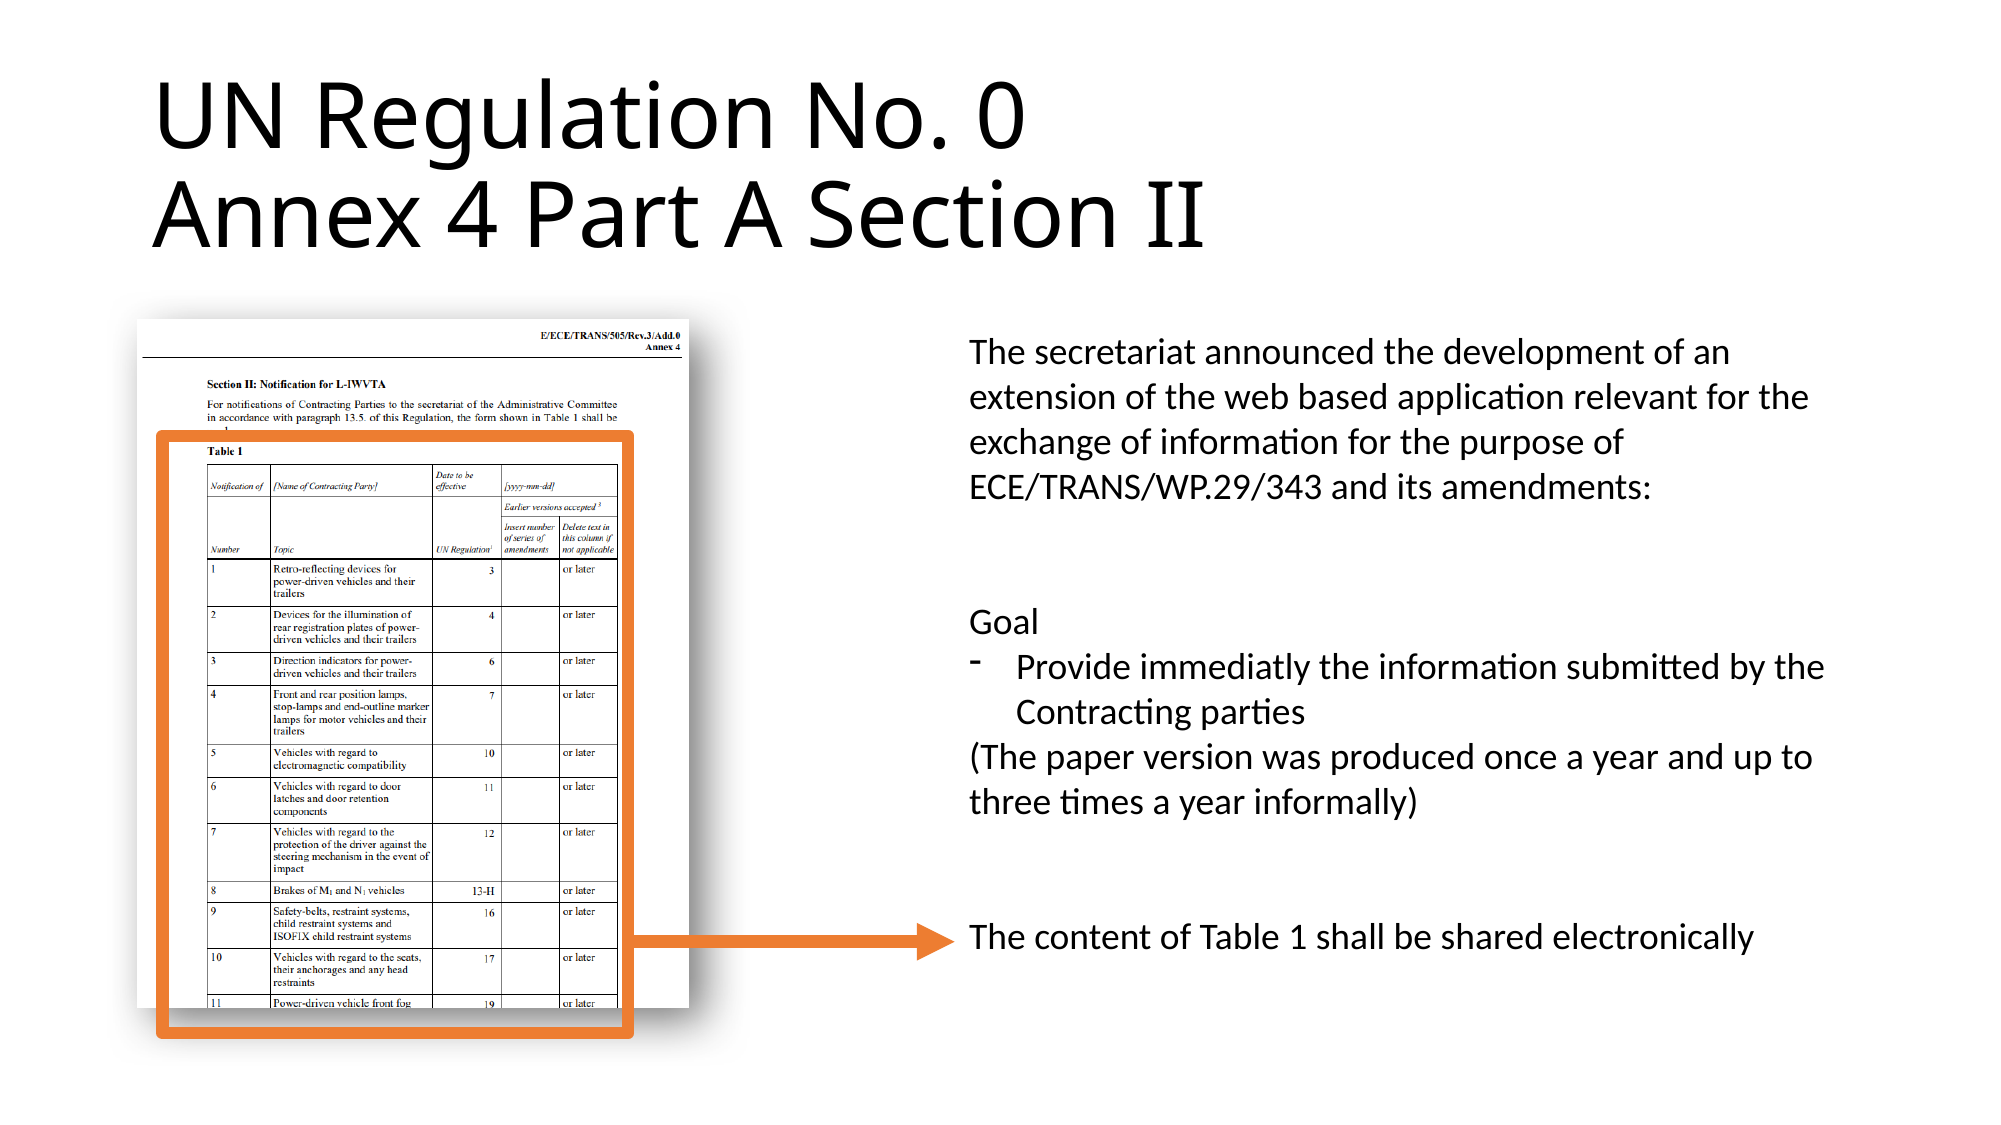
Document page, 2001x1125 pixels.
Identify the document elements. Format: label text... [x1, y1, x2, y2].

title UN Regulation No. 0 Annex 4 Part A Section II [137, 59, 1863, 278]
picture [137, 319, 689, 1008]
text_box [162, 1008, 629, 1033]
text_box The secretariat announced the development of an extension of the web based application relevant for the exchange of information for the purpose of ECE/TRANS/WP.29/343 and its amendments: Goal Provide immediatly the information submitted by the Contracting parties (The paper version was produced once a year and up to three times a year informally) The content of Table 1 shall be shared electronically [954, 319, 1897, 1010]
